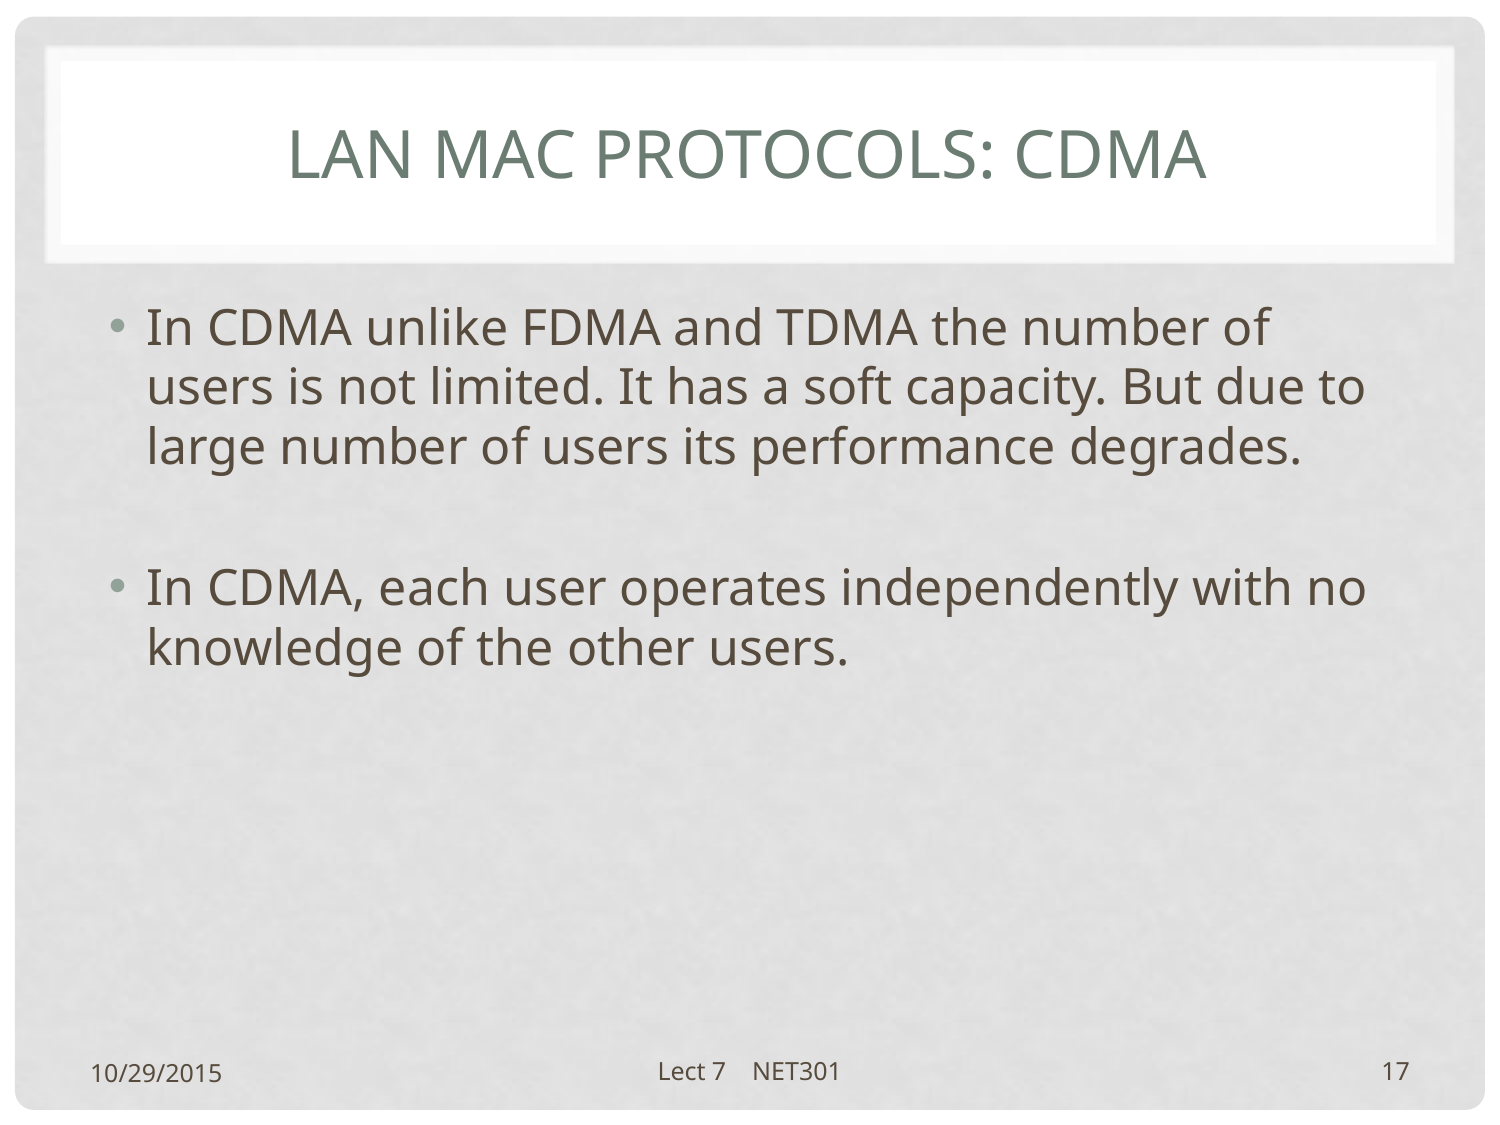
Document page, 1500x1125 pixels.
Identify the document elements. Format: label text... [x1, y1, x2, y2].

list In CDMA unlike FDMA and TDMA the number of users is not limited. It has a soft capacity. But due to large number of users its performance degrades. In CDMA, each user operates independently with no knowledge of the other users. [75, 287, 1425, 1005]
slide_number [75, 1042, 425, 1103]
title LAN MAC protocols: CDMA [69, 66, 1425, 238]
slide_number 17 [1074, 1042, 1425, 1103]
footer Lect 7 NET301 [512, 1042, 988, 1103]
